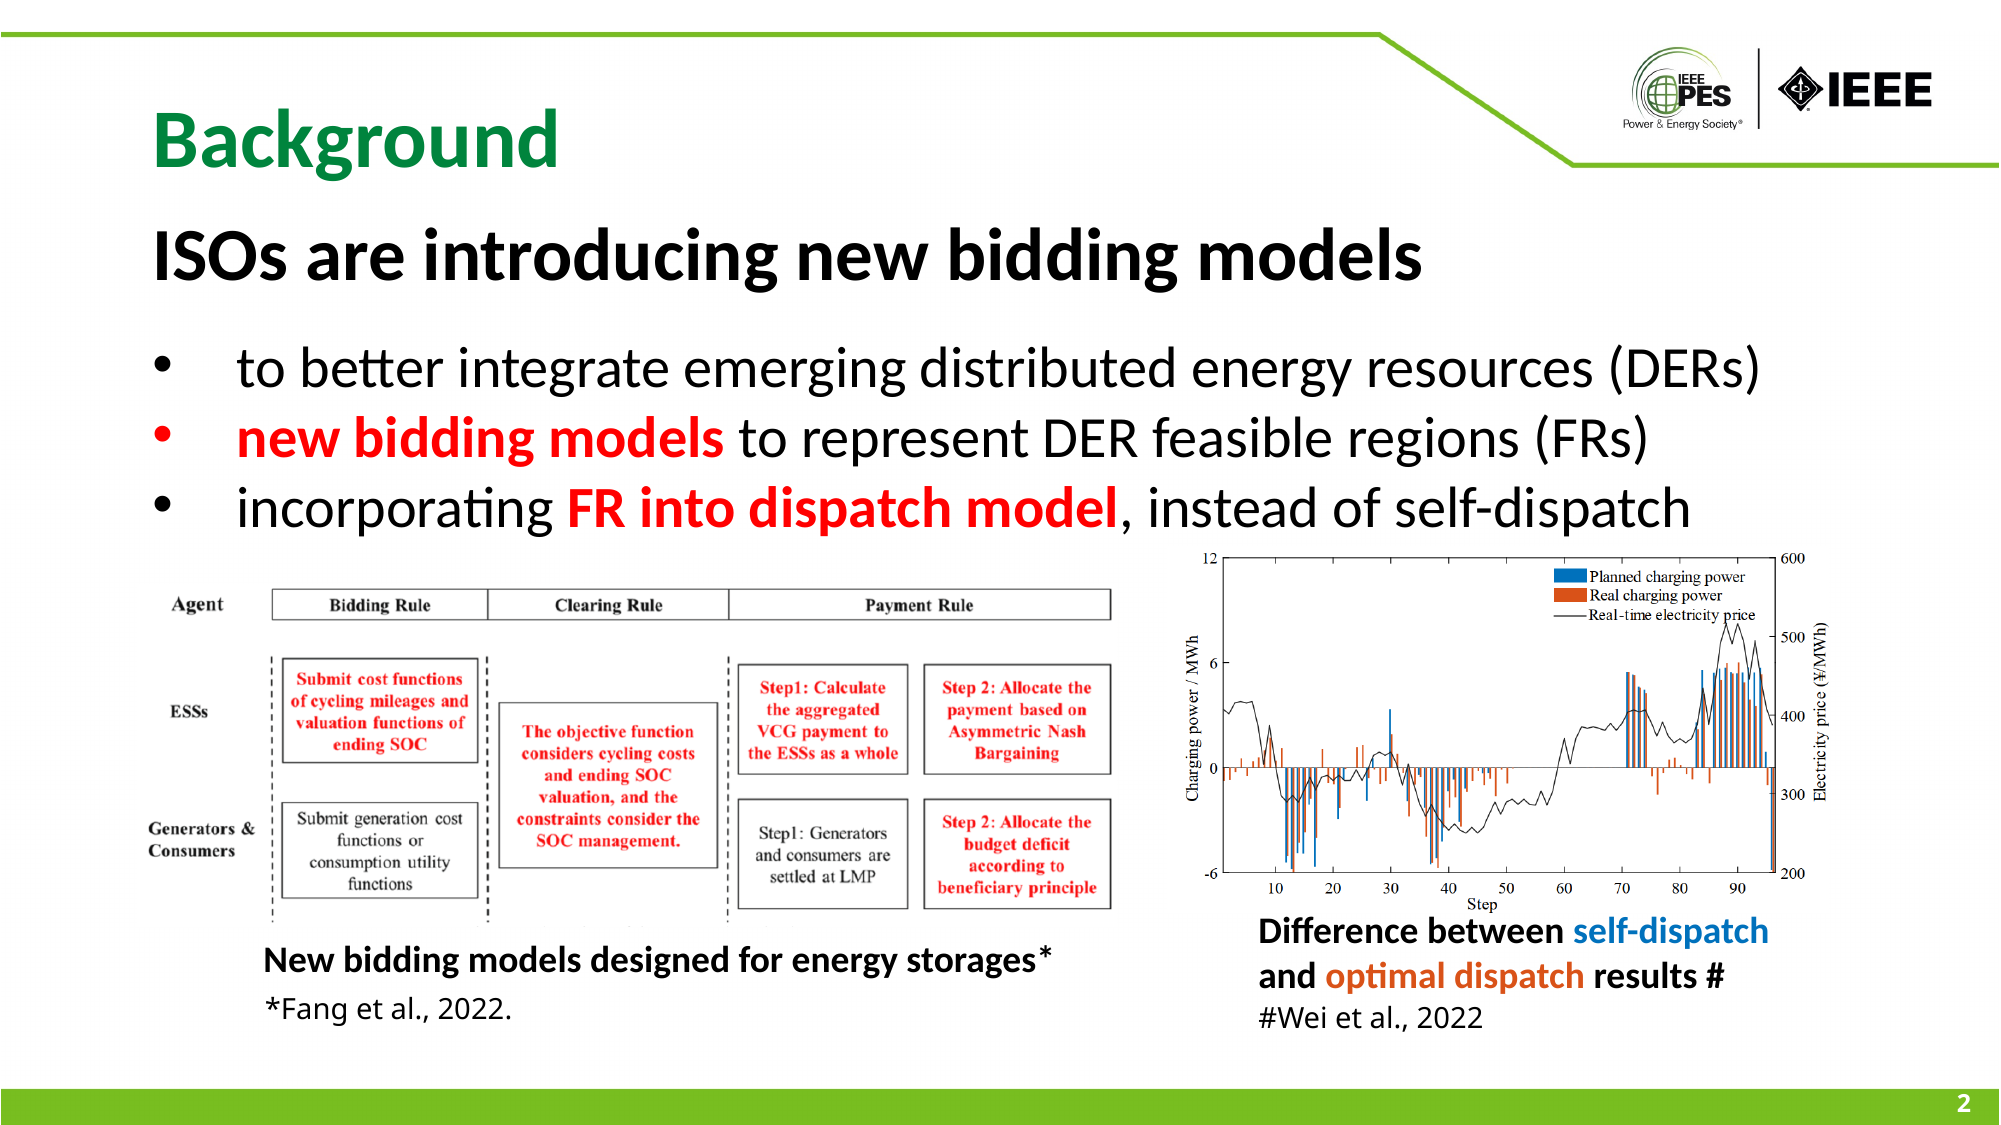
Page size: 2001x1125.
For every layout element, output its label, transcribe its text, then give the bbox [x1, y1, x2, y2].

picture [1, 31, 1999, 1125]
text_box #Wei et al., 2022 [1243, 991, 2000, 1042]
text_box *Fang et al., 2022. [250, 988, 1049, 1078]
list ISOs are introducing new bidding models [137, 198, 1863, 308]
text_box 2 [1536, 1080, 1987, 1125]
text_box Difference between self-dispatch and optimal dispatch results # [1243, 913, 1829, 1003]
list to better integrate emerging distributed energy resources (DERs) new bidding models to represent DER feasible regions (FRs) incorporating FR into dispatch model, instead of self-dispatch [137, 321, 1863, 898]
text_box New bidding models designed for energy storages* [182, 927, 1071, 988]
list Background [137, 76, 1375, 186]
